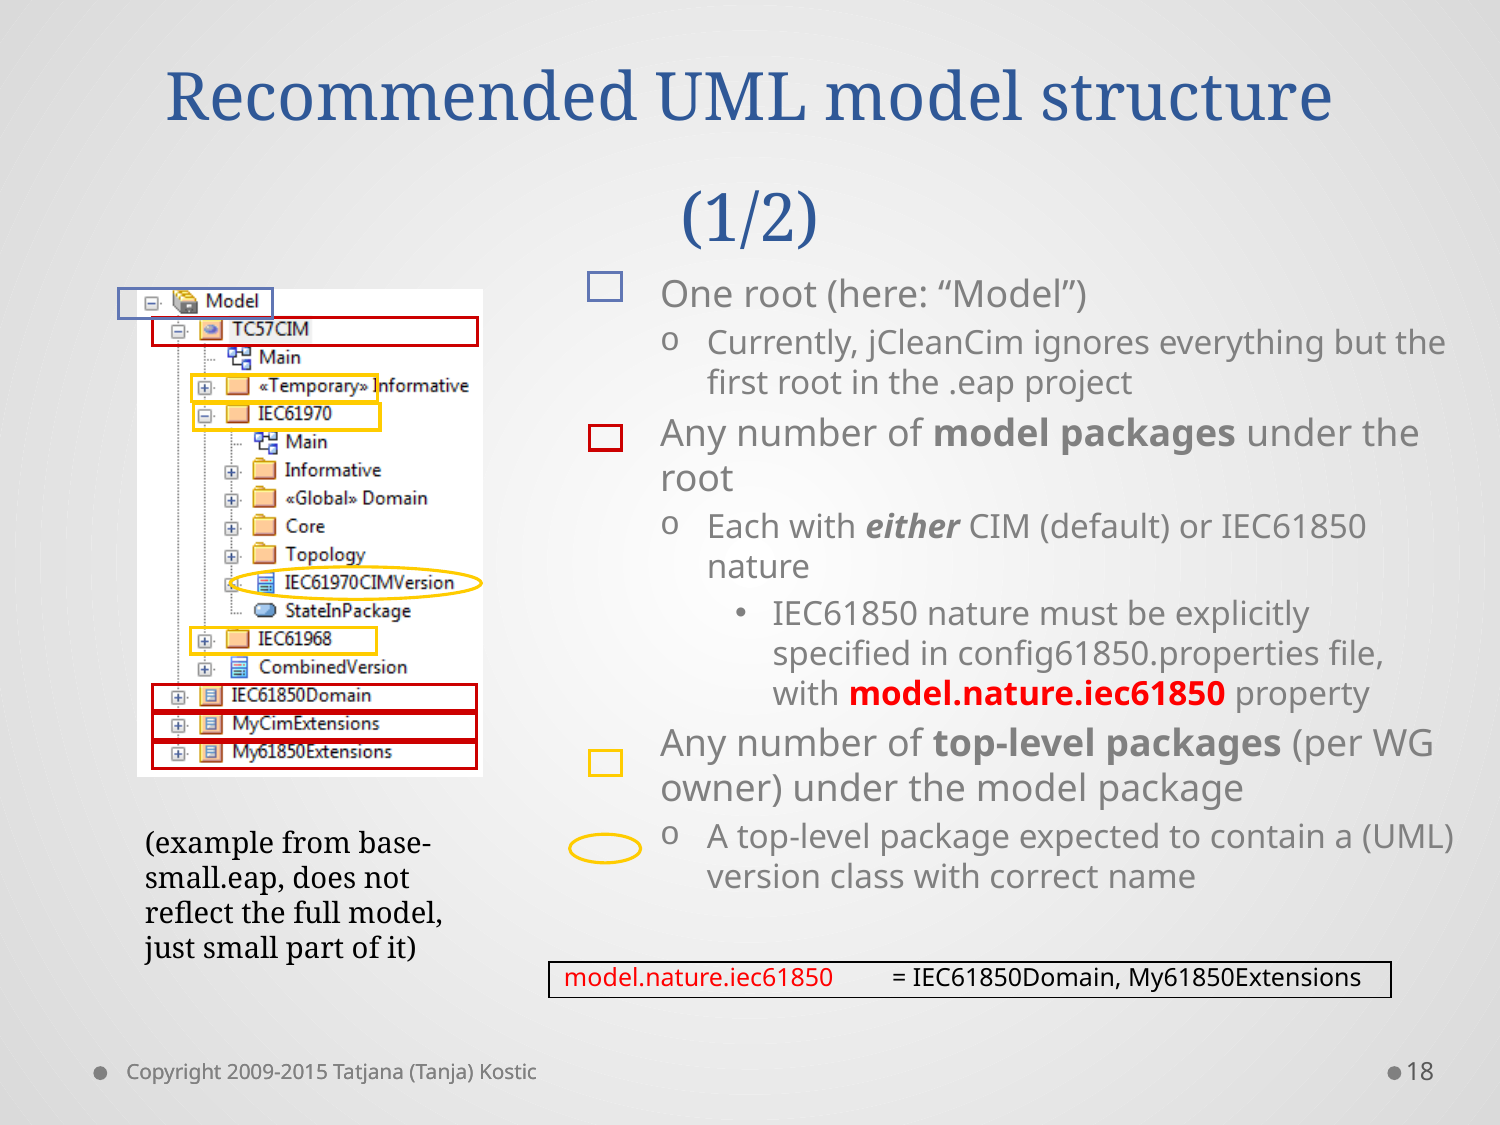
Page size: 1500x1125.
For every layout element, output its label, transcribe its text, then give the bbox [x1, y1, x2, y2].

slide_number 18 [1401, 1042, 1494, 1103]
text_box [118, 287, 483, 778]
text_box [569, 834, 641, 863]
title Recommended UML model structure (1/2) [75, 0, 1425, 263]
text_box (example from base-small.eap, does not reflect the full model, just small part of it) [130, 817, 477, 972]
text_box [589, 425, 622, 451]
text_box [588, 272, 622, 301]
text_box model.nature.iec61850 = IEC61850Domain, My61850Extensions [549, 962, 1391, 998]
text_box [589, 750, 622, 776]
list One root (here: “Model”) Currently, jCleanCim ignores everything but the first root in the .eap project Any number of model packages under the root Each with either CIM (default) or IEC61850 nature IEC61850 nature must be explicitly specified in config61850.properties file, with model.nature.iec61850 property Any number of top-level packages (per WG owner) under the model package A top-level package expected to contain a (UML) version class with correct name [644, 262, 1471, 1005]
